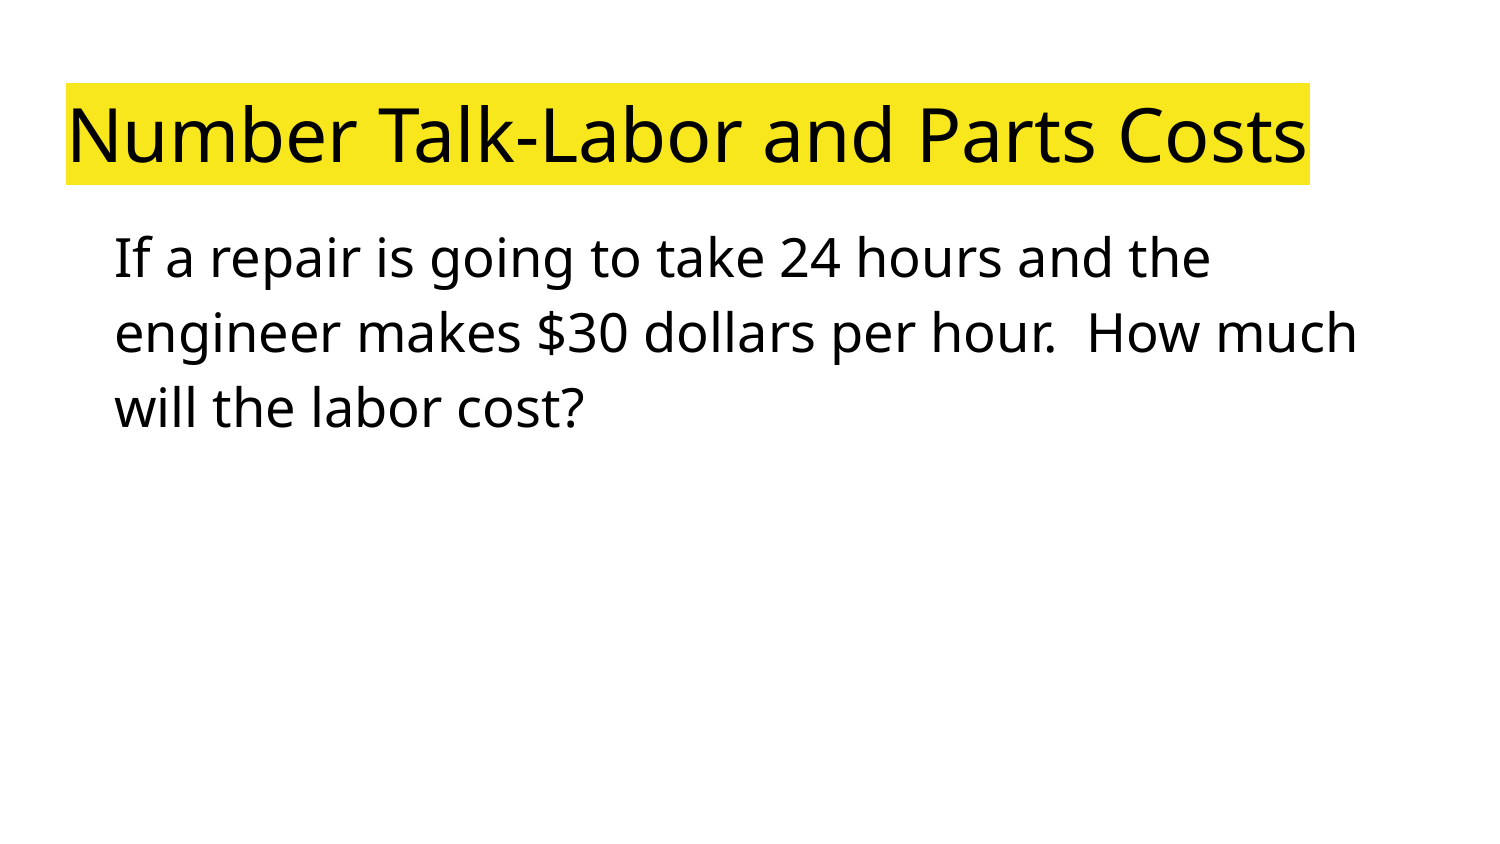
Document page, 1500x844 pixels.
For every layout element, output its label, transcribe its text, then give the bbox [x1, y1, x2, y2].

title Number Talk-Labor and Parts Costs [51, 72, 1449, 167]
list If a repair is going to take 24 hours and the engineer makes $30 dollars per hour. How much will the labor cost? [99, 198, 1401, 746]
